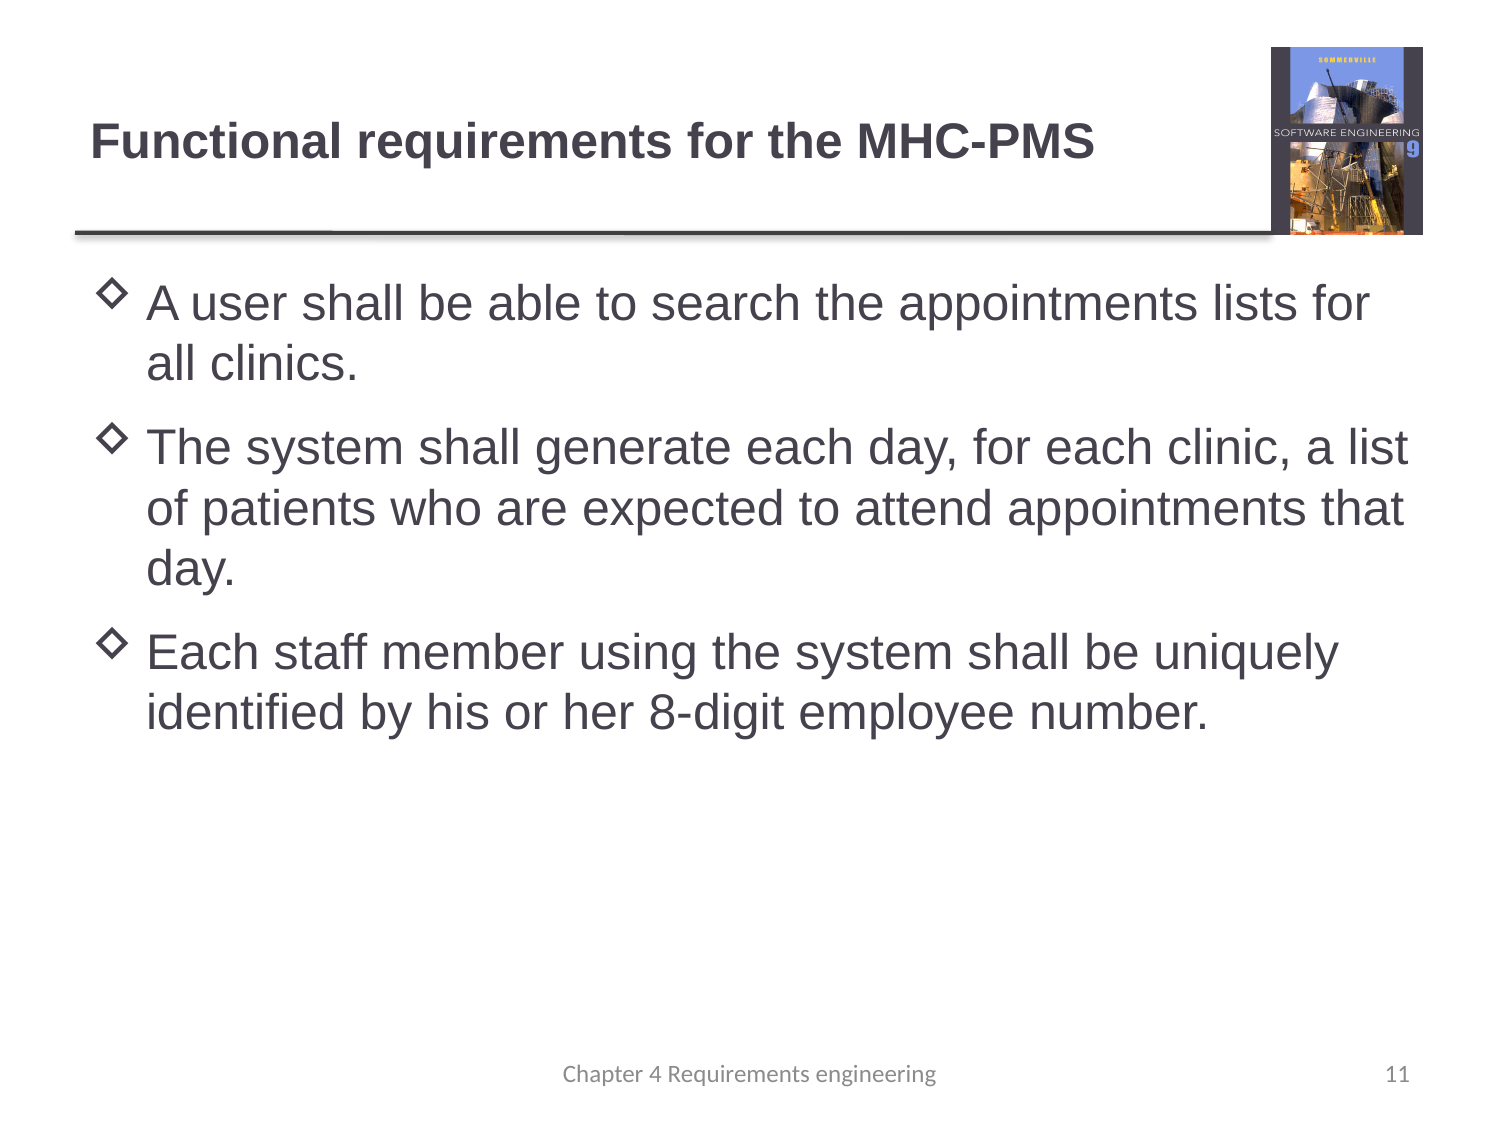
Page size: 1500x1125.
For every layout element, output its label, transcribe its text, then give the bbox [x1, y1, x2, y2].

list A user shall be able to search the appointments lists for all clinics. The system shall generate each day, for each clinic, a list of patients who are expected to attend appointments that day. Each staff member using the system shall be uniquely identified by his or her 8-digit employee number. [75, 262, 1425, 1005]
title Functional requirements for the MHC-PMS [74, 44, 1272, 233]
slide_number 11 [1074, 1042, 1425, 1103]
picture [1272, 47, 1423, 235]
footer Chapter 4 Requirements engineering [512, 1042, 988, 1103]
